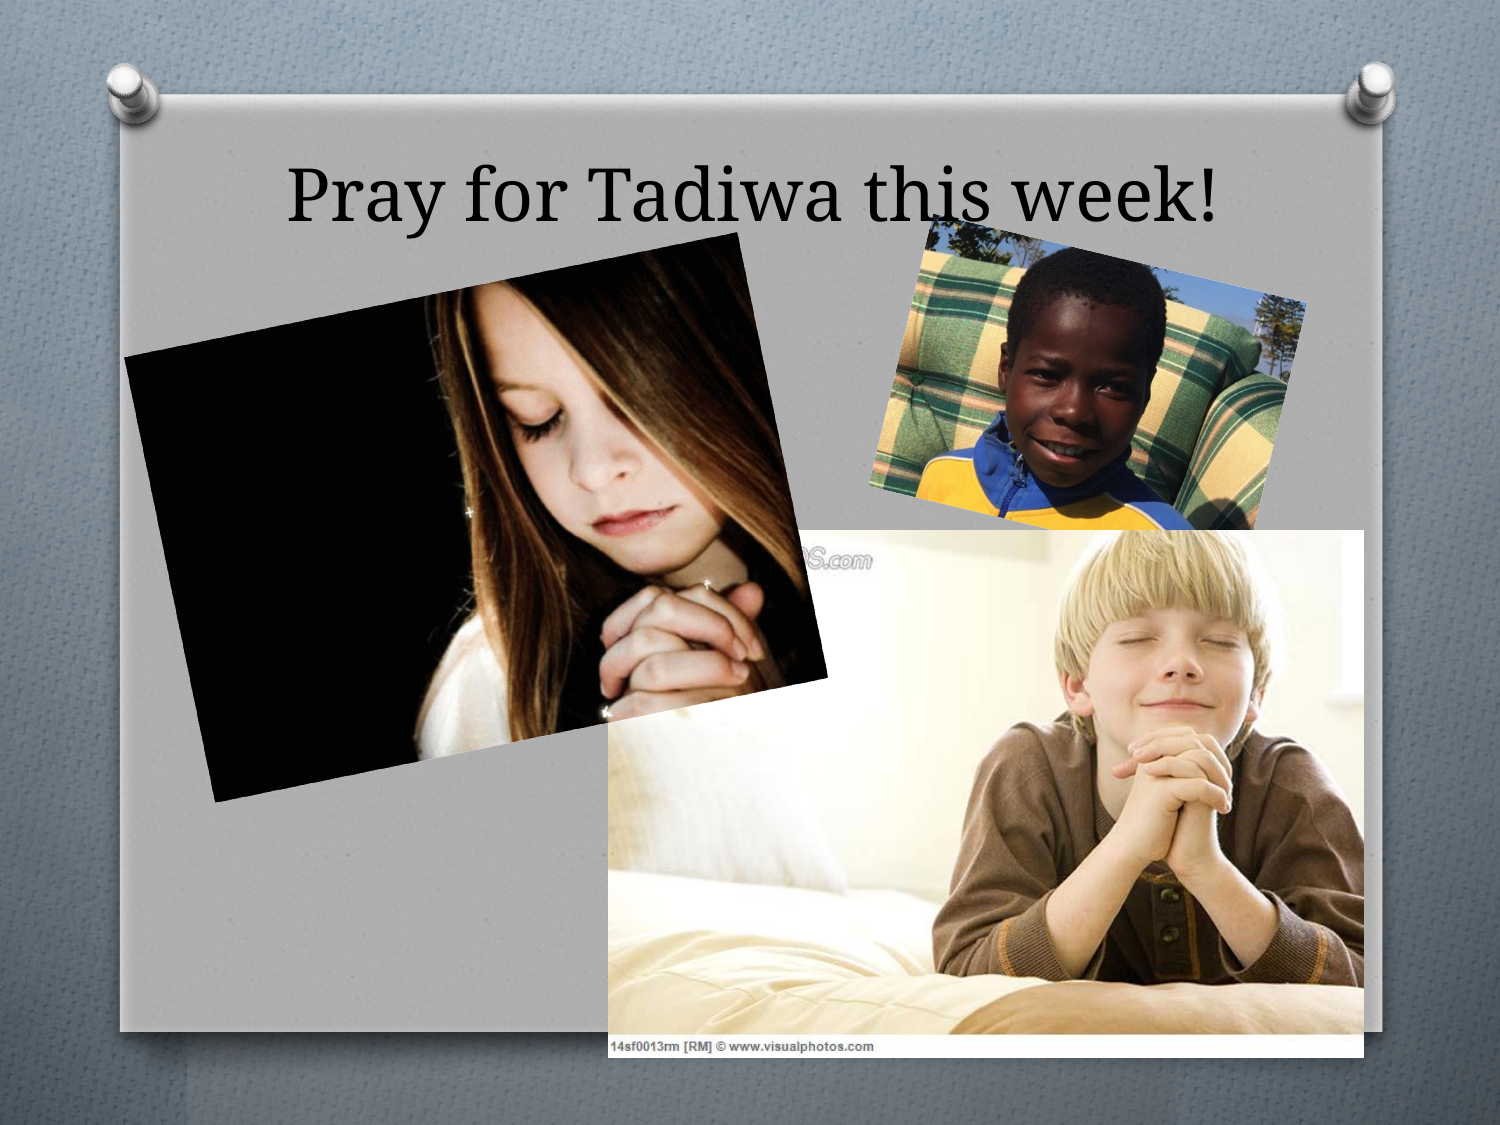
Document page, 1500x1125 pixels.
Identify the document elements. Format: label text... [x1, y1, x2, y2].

picture [75, 29, 198, 153]
title Pray for Tadiwa this week! [183, 113, 1326, 271]
picture [125, 233, 1365, 1058]
picture [1317, 35, 1439, 156]
